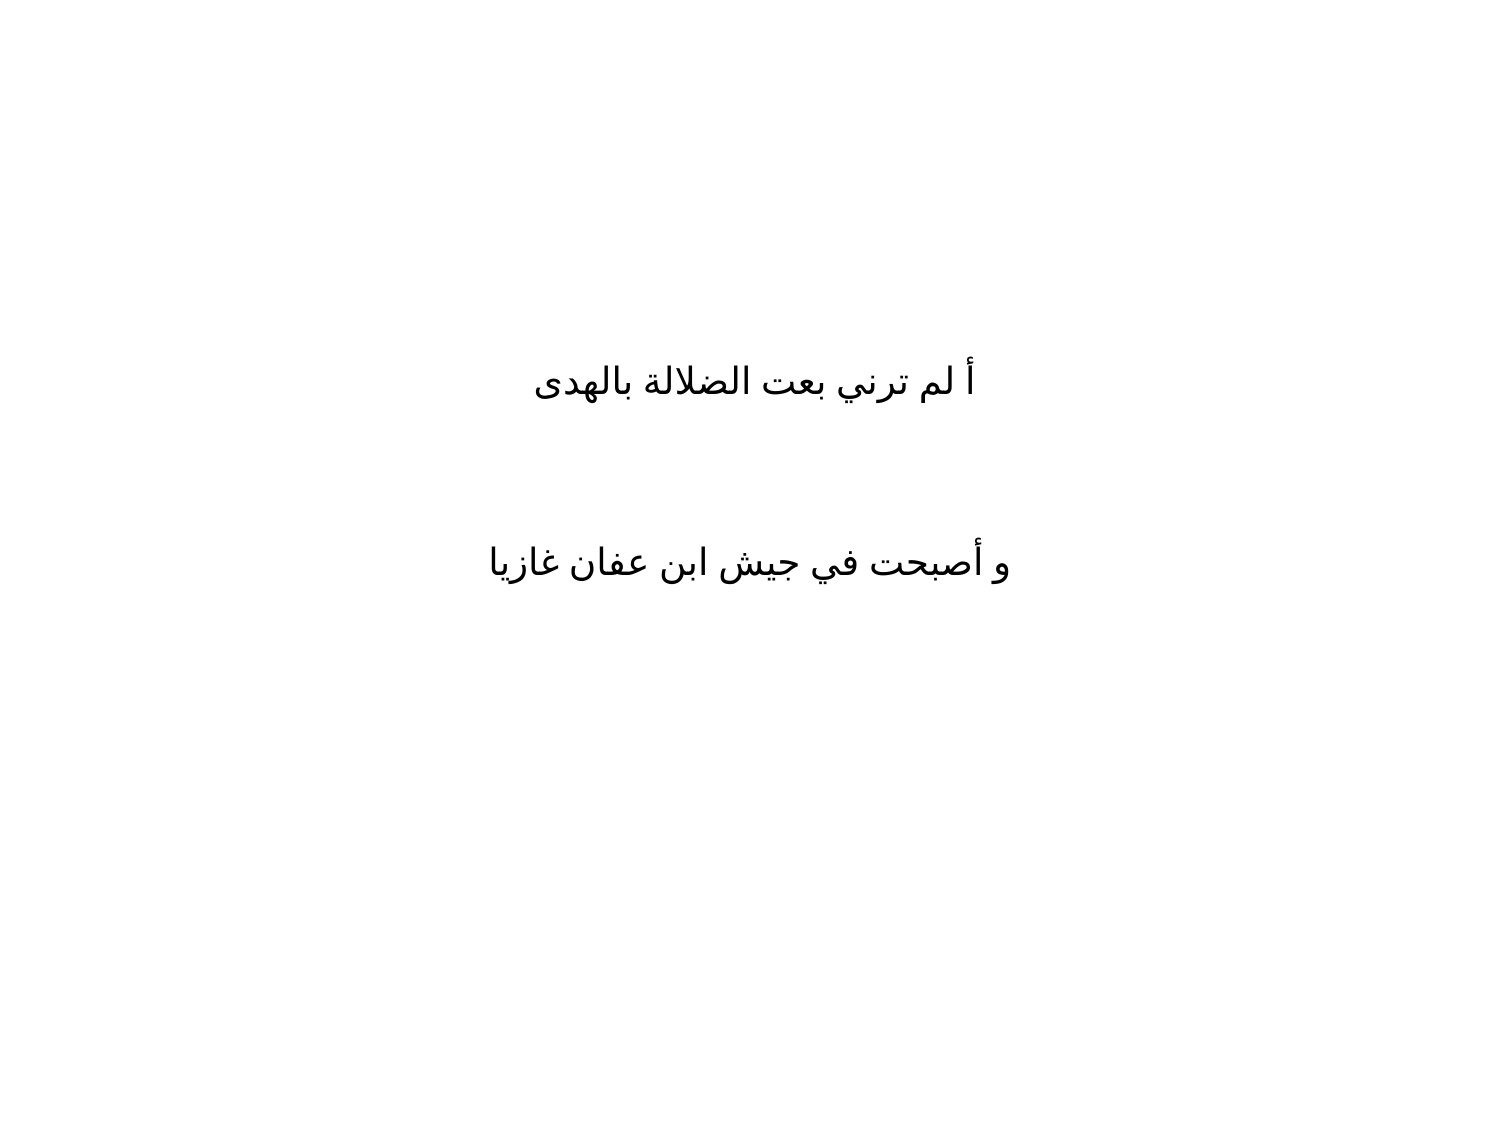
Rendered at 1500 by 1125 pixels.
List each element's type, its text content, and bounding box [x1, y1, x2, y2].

title أ لم ترني بعت الضلالة بالهدى و أصبحت في جيش ابن عفان غازيا [112, 349, 1388, 591]
